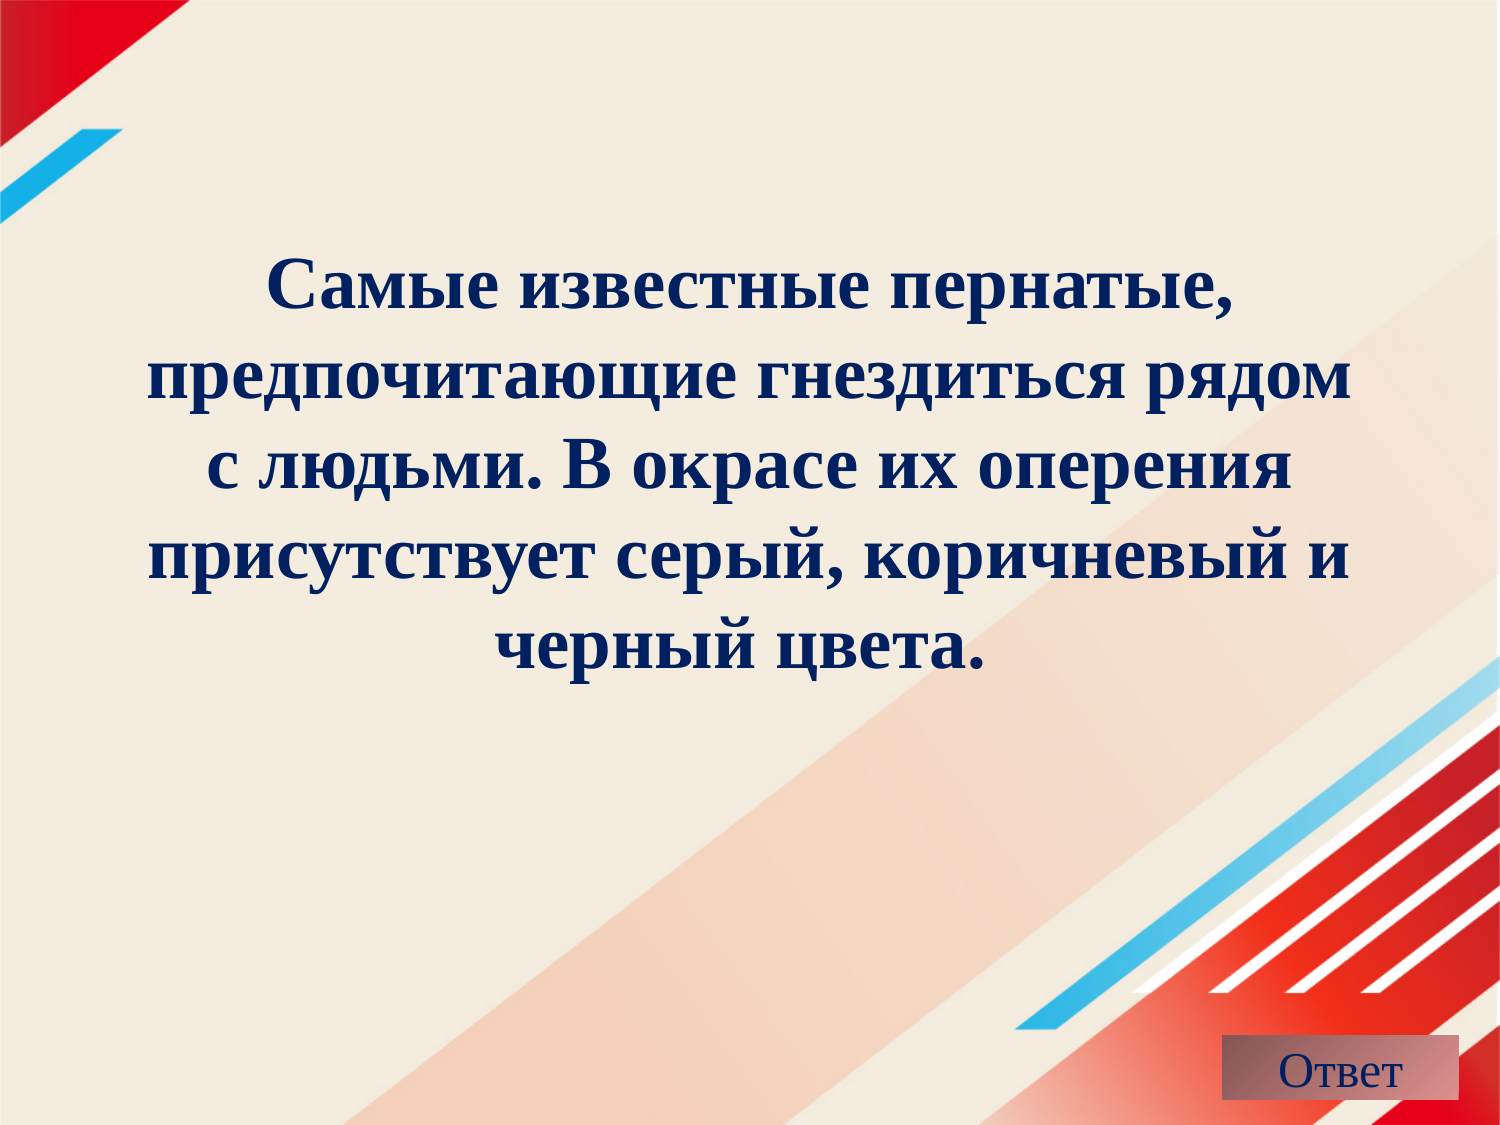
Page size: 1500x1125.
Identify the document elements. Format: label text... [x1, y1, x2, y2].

title [100, 125, 1451, 587]
picture [0, 0, 1500, 1125]
text_box Самые известные пернатые, предпочитающие гнездиться рядом с людьми. В окрасе их оперения присутствует серый, коричневый и черный цвета. [123, 278, 1376, 728]
